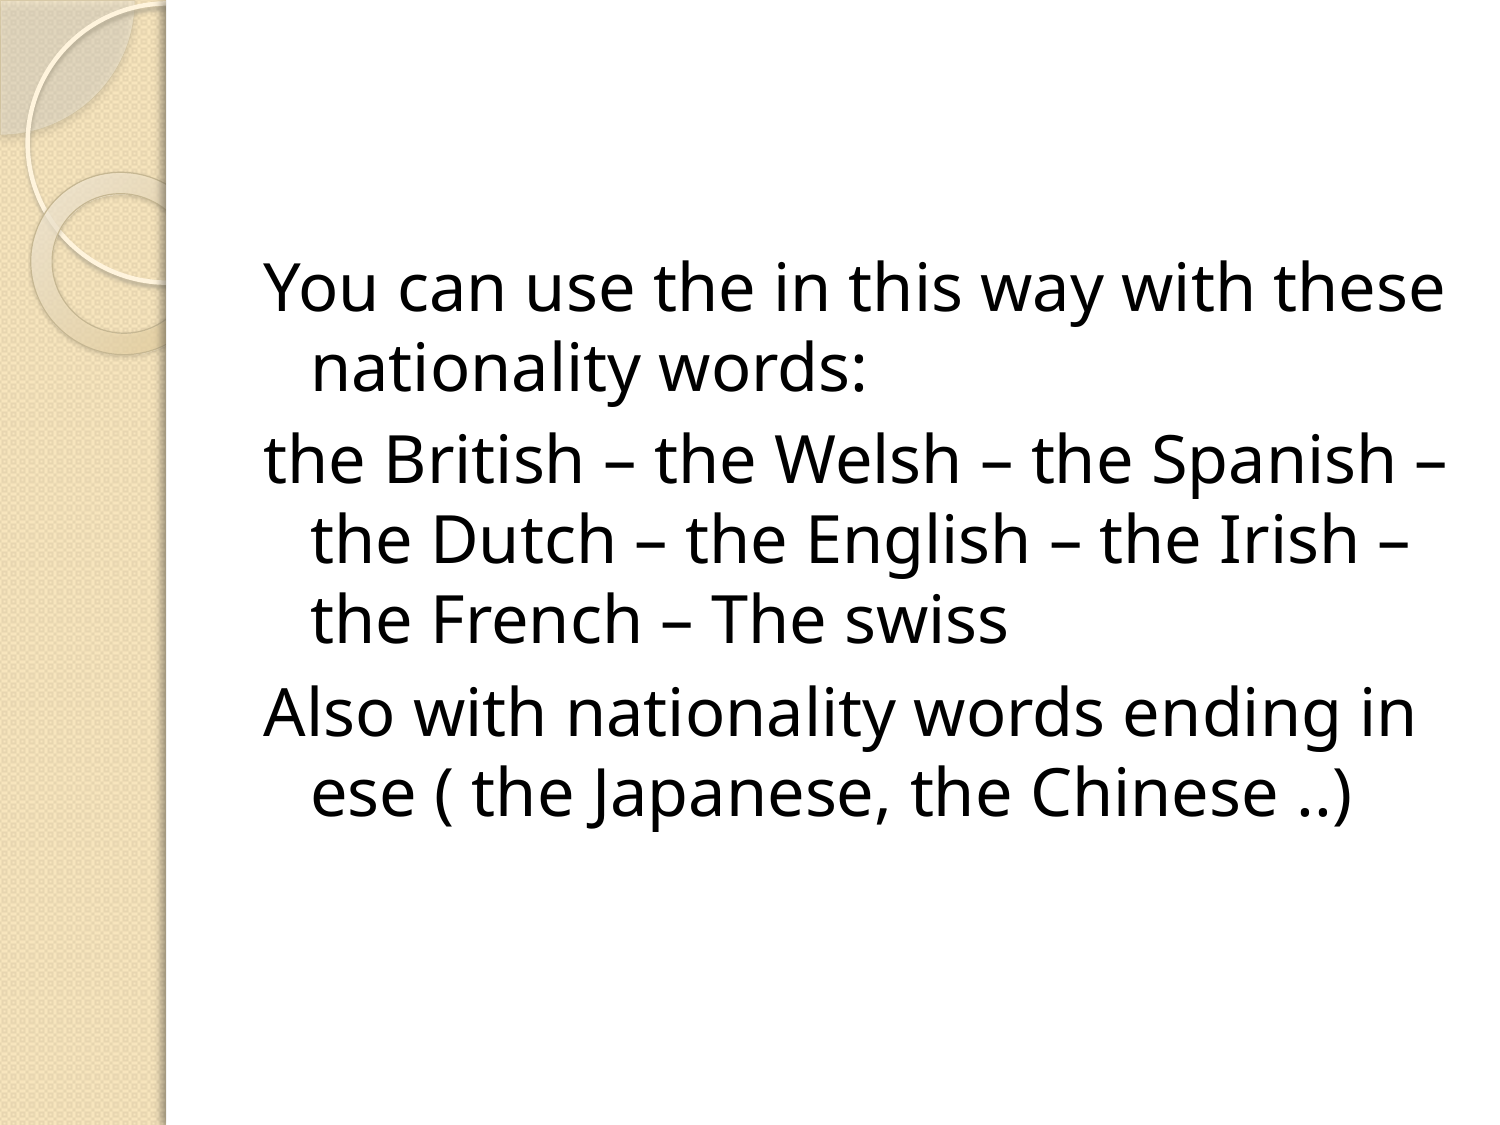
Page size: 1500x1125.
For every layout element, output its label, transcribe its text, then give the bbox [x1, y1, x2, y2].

list You can use the in this way with these nationality words: the British – the Welsh – the Spanish – the Dutch – the English – the Irish – the French – The swiss Also with nationality words ending in ese ( the Japanese, the Chinese ..) [235, 237, 1466, 1025]
